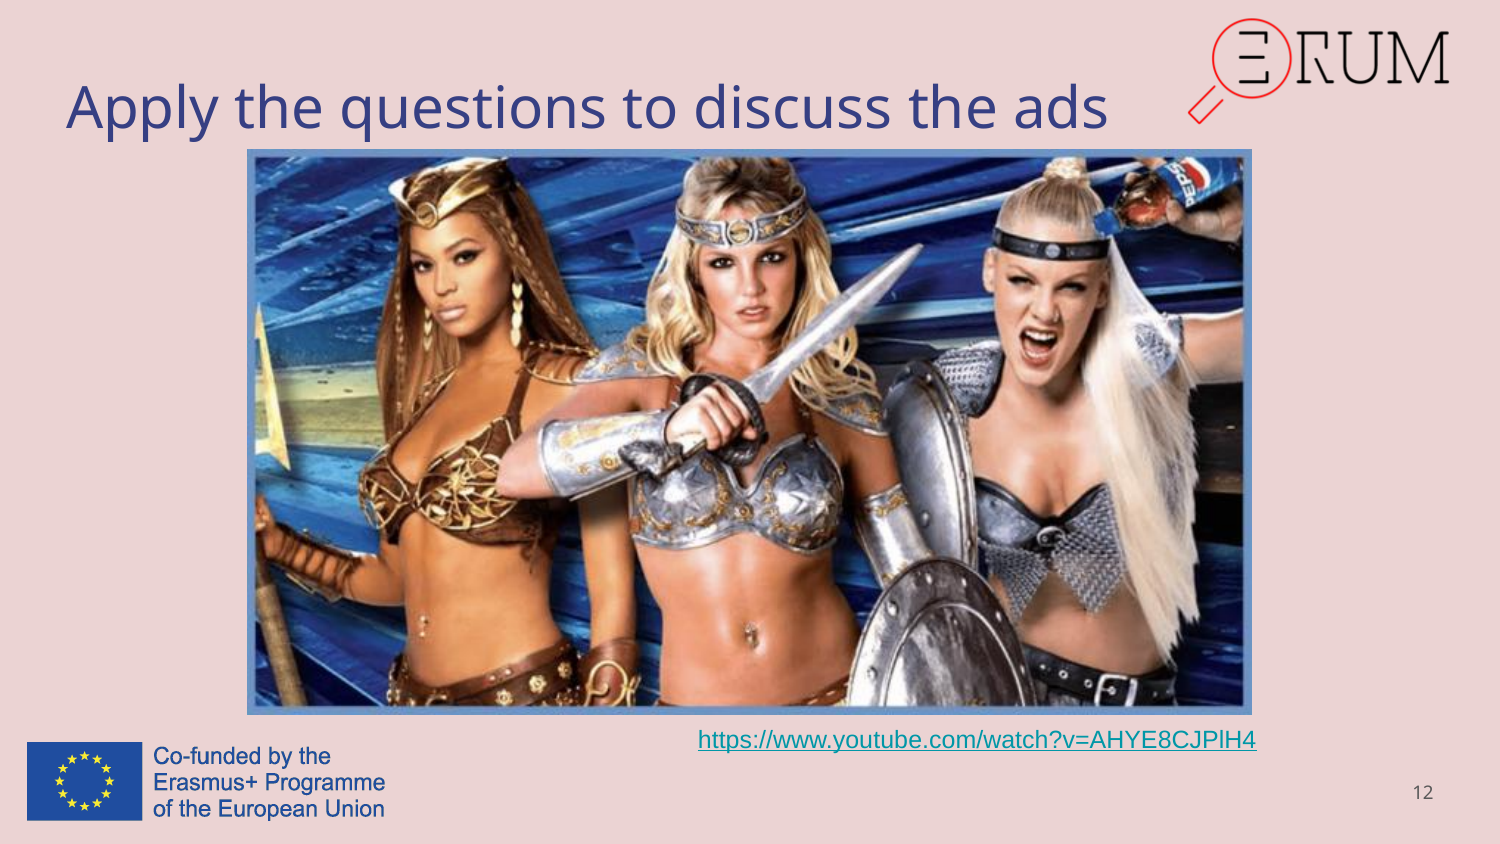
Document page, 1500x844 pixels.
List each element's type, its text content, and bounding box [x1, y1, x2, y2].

picture [247, 149, 1253, 715]
title Apply the questions to discuss the ads [51, 55, 1168, 150]
picture [1136, 0, 1500, 137]
slide_number 12 [1358, 761, 1449, 826]
text_box https://www.youtube.com/watch?v=AHYE8CJPlH4 [683, 715, 1273, 791]
picture [27, 742, 385, 821]
